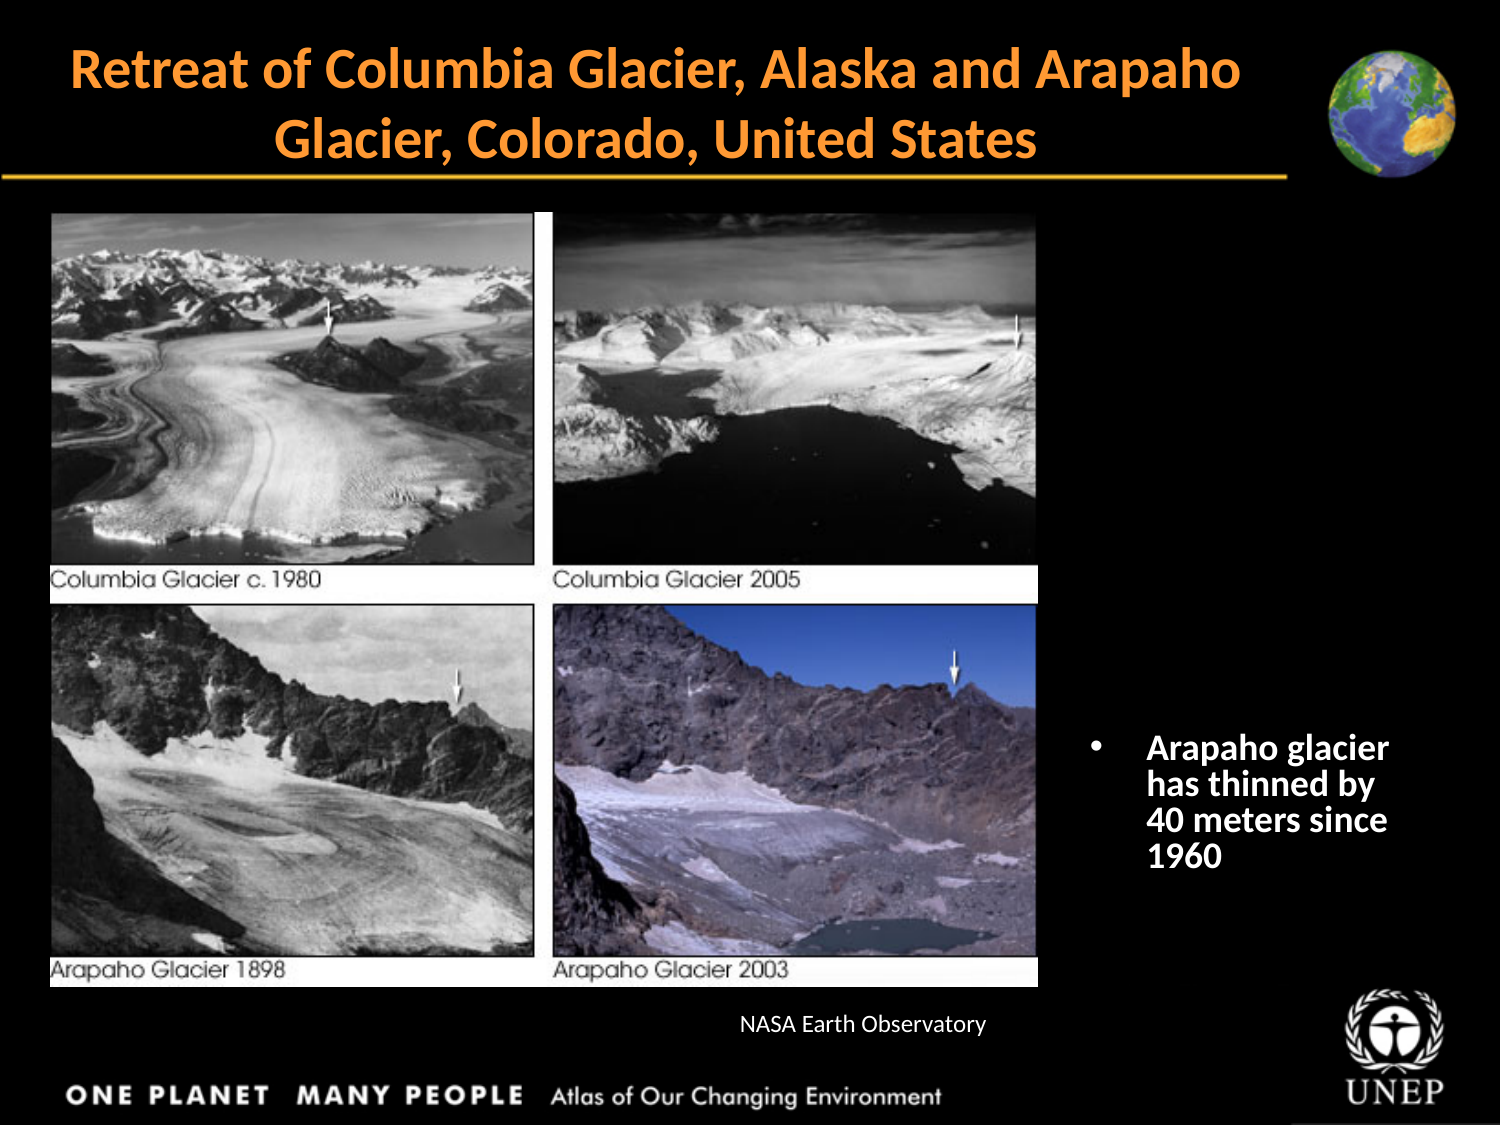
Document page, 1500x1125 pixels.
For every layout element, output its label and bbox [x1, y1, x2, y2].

picture [0, 0, 1500, 1125]
list [49, 212, 1038, 987]
